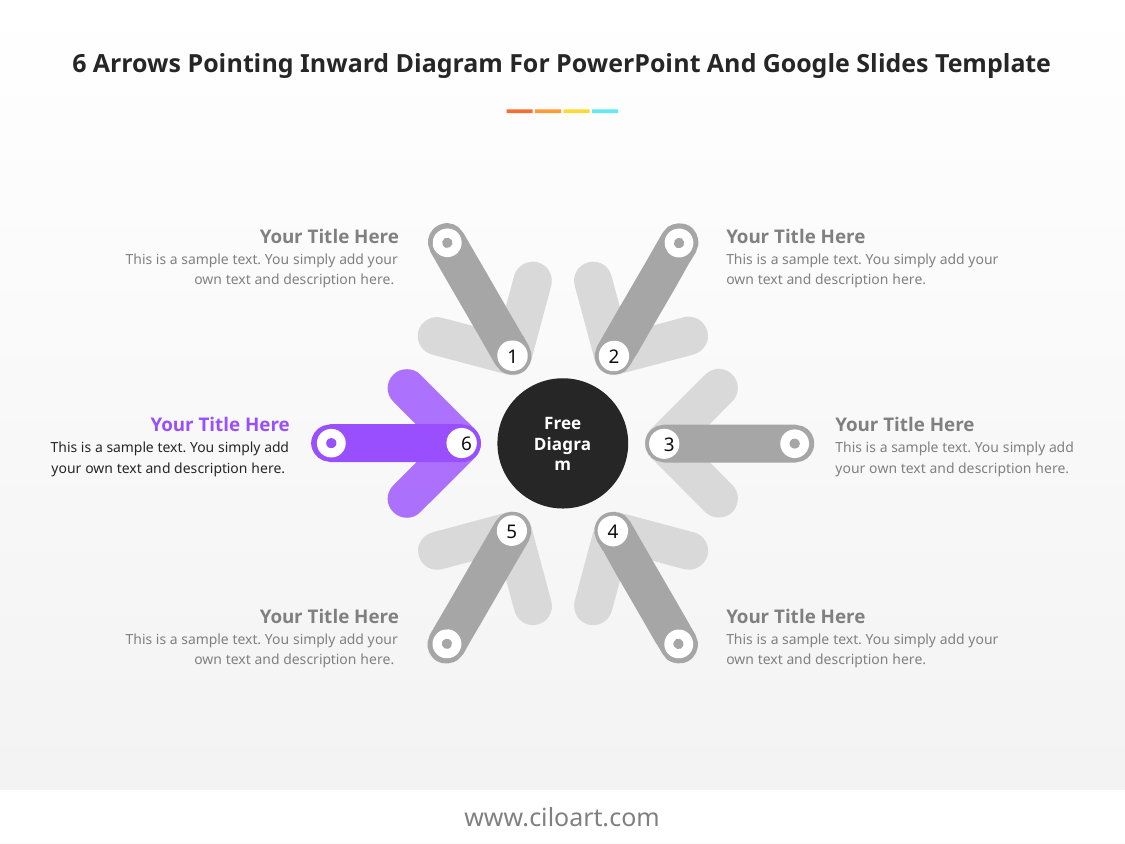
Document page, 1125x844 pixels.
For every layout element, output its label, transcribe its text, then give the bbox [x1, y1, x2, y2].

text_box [415, 221, 553, 378]
title 6 Arrows Pointing Inward Diagram For PowerPoint And Google Slides Template [47, 21, 1078, 104]
text_box Your Title Here This is a sample text. You simply add your own text and description here. [726, 599, 1024, 668]
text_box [571, 221, 709, 378]
text_box Your Title Here This is a sample text. You simply add your own text and description here. [101, 219, 399, 288]
text_box Your Title Here This is a sample text. You simply add your own text and description here. [101, 599, 399, 668]
text_box Free Diagram [497, 378, 629, 509]
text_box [642, 366, 815, 518]
text_box Your Title Here This is a sample text. You simply add your own text and description here. [835, 408, 1078, 476]
text_box Your Title Here This is a sample text. You simply add your own text and description here. [726, 219, 1024, 288]
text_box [573, 509, 711, 666]
text_box Your Title Here This is a sample text. You simply add your own text and description here. [47, 408, 290, 476]
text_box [310, 369, 483, 520]
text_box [416, 509, 555, 666]
